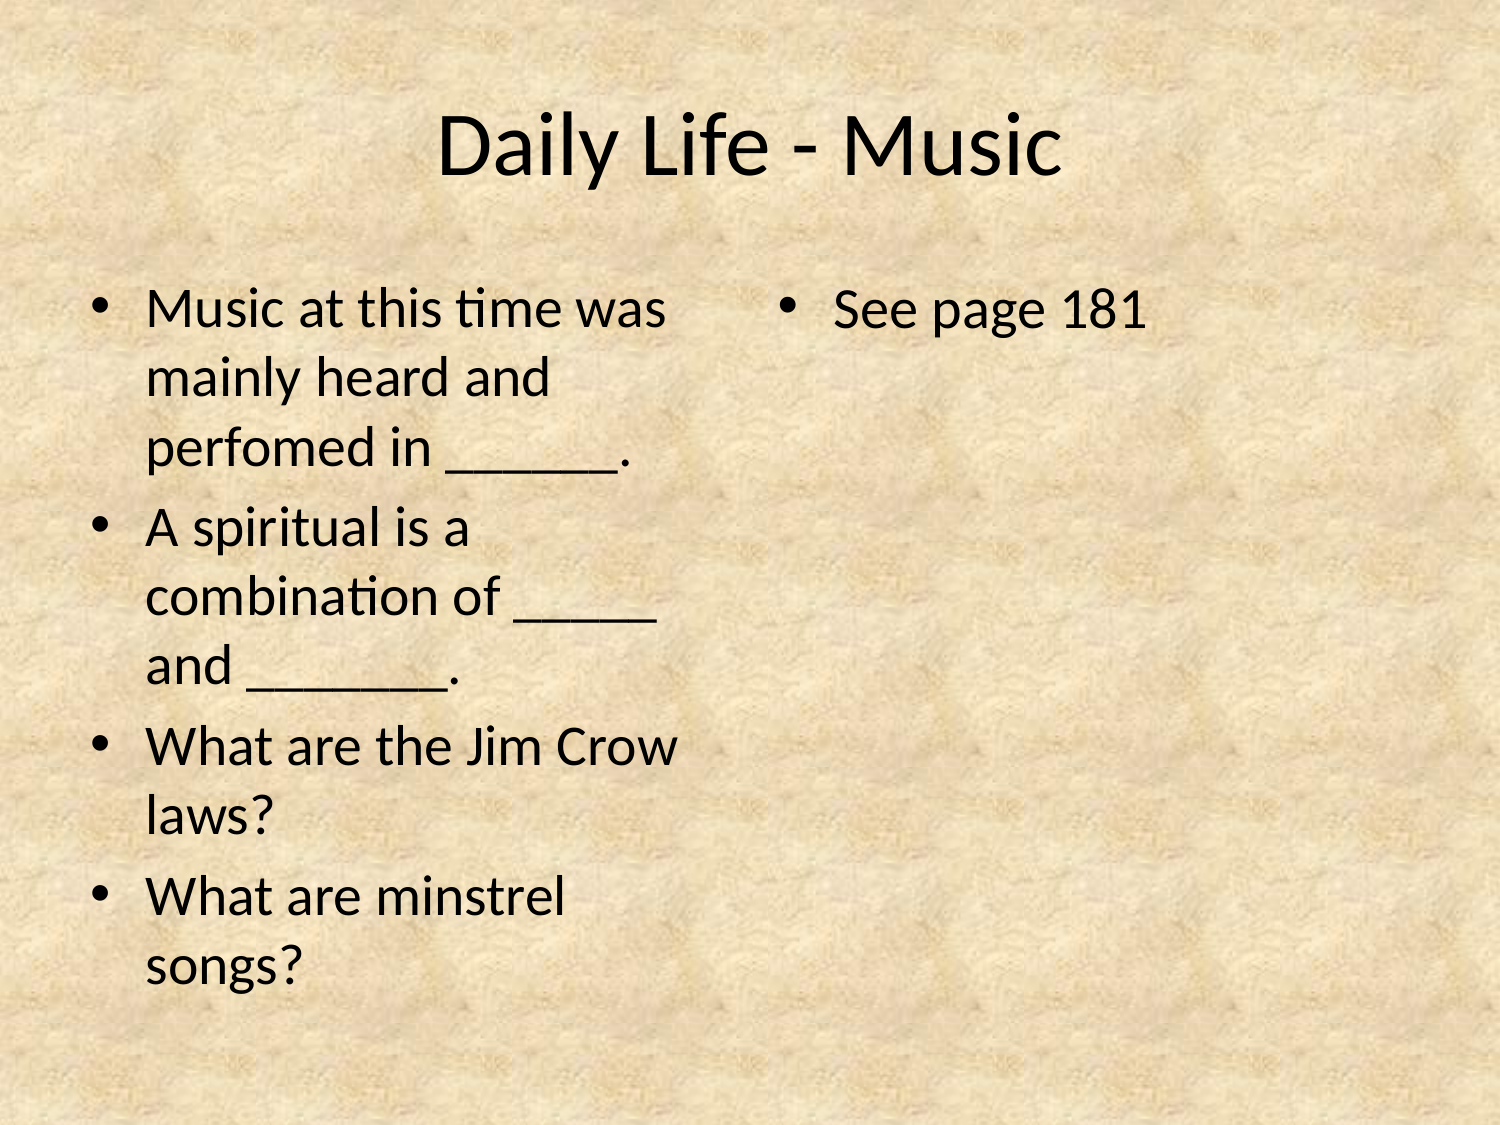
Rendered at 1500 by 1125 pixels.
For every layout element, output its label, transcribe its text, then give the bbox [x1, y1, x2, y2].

picture [0, 0, 1500, 1125]
list See page 181 [762, 262, 1425, 1005]
list Music at this time was mainly heard and perfomed in ______. A spiritual is a combination of _____ and _______. What are the Jim Crow laws? What are minstrel songs? [75, 262, 738, 1005]
title Daily Life - Music [75, 45, 1425, 233]
